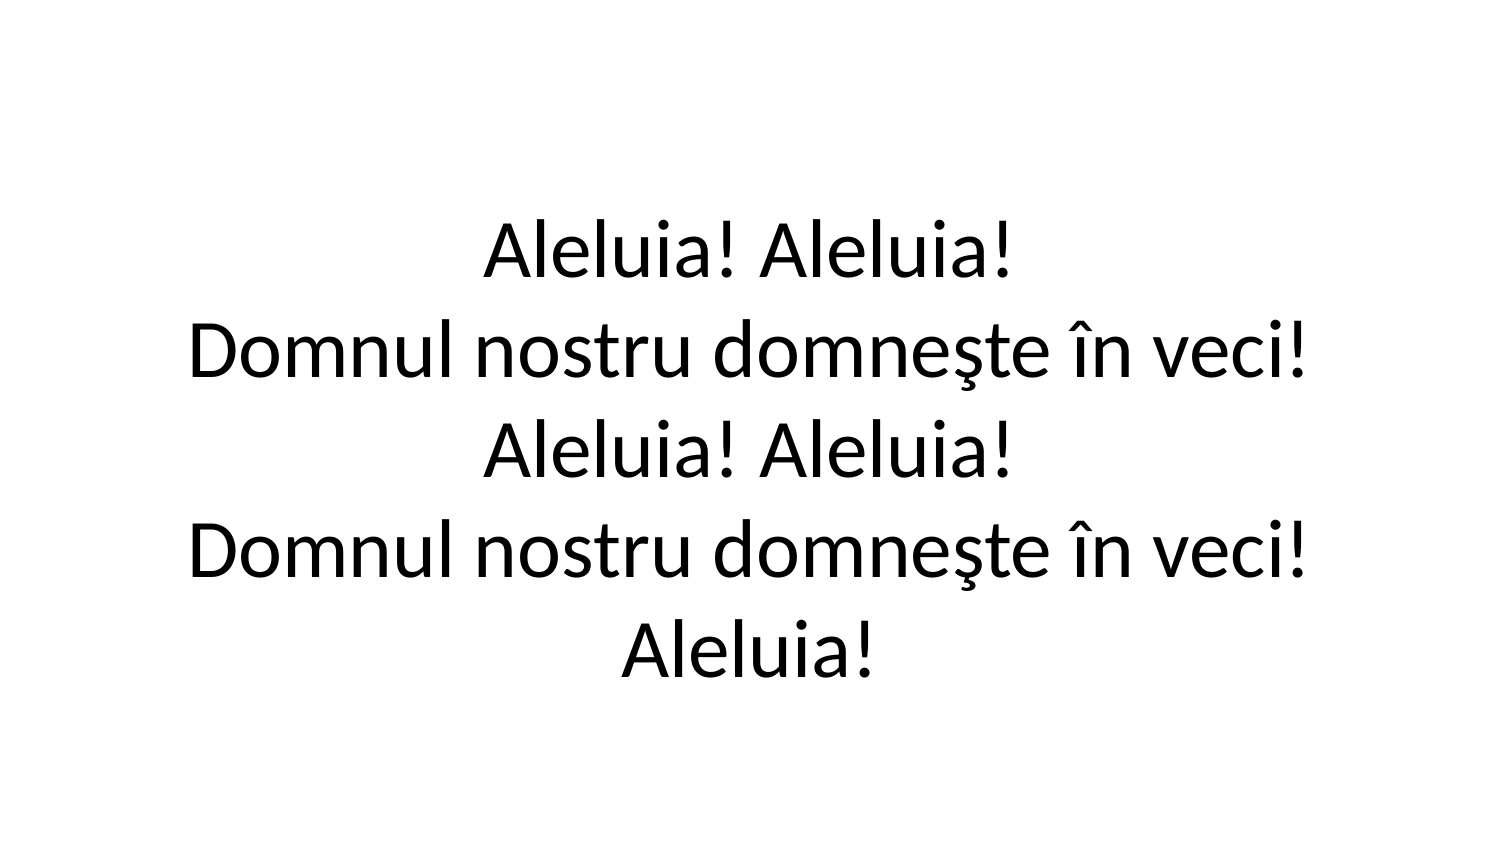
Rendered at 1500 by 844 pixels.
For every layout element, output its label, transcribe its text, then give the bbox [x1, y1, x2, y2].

text_box Aleluia! Aleluia! Domnul nostru domneşte în veci! Aleluia! Aleluia! Domnul nostru domneşte în veci! Aleluia! [172, 142, 1328, 702]
